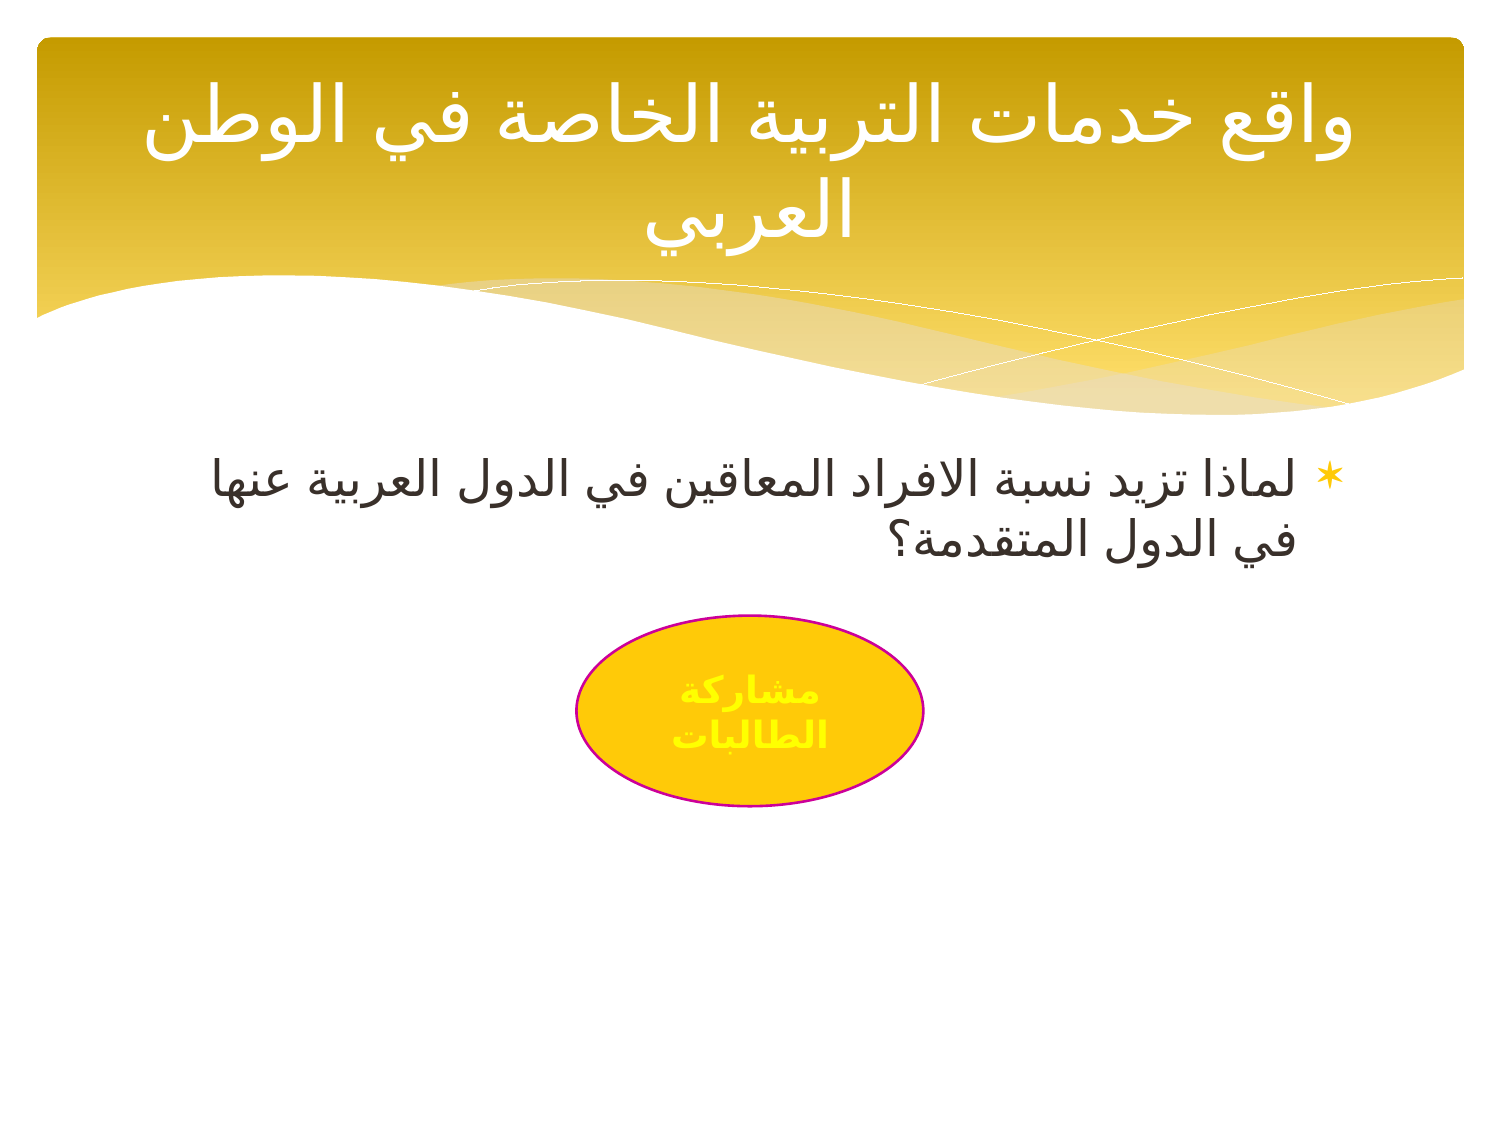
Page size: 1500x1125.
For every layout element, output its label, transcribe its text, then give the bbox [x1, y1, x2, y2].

list لماذا تزيد نسبة الافراد المعاقين في الدول العربية عنها في الدول المتقدمة؟ [143, 438, 1359, 1005]
text_box مشاركة الطالبات [575, 614, 925, 808]
title واقع خدمات التربية الخاصة في الوطن العربي [75, 55, 1425, 261]
